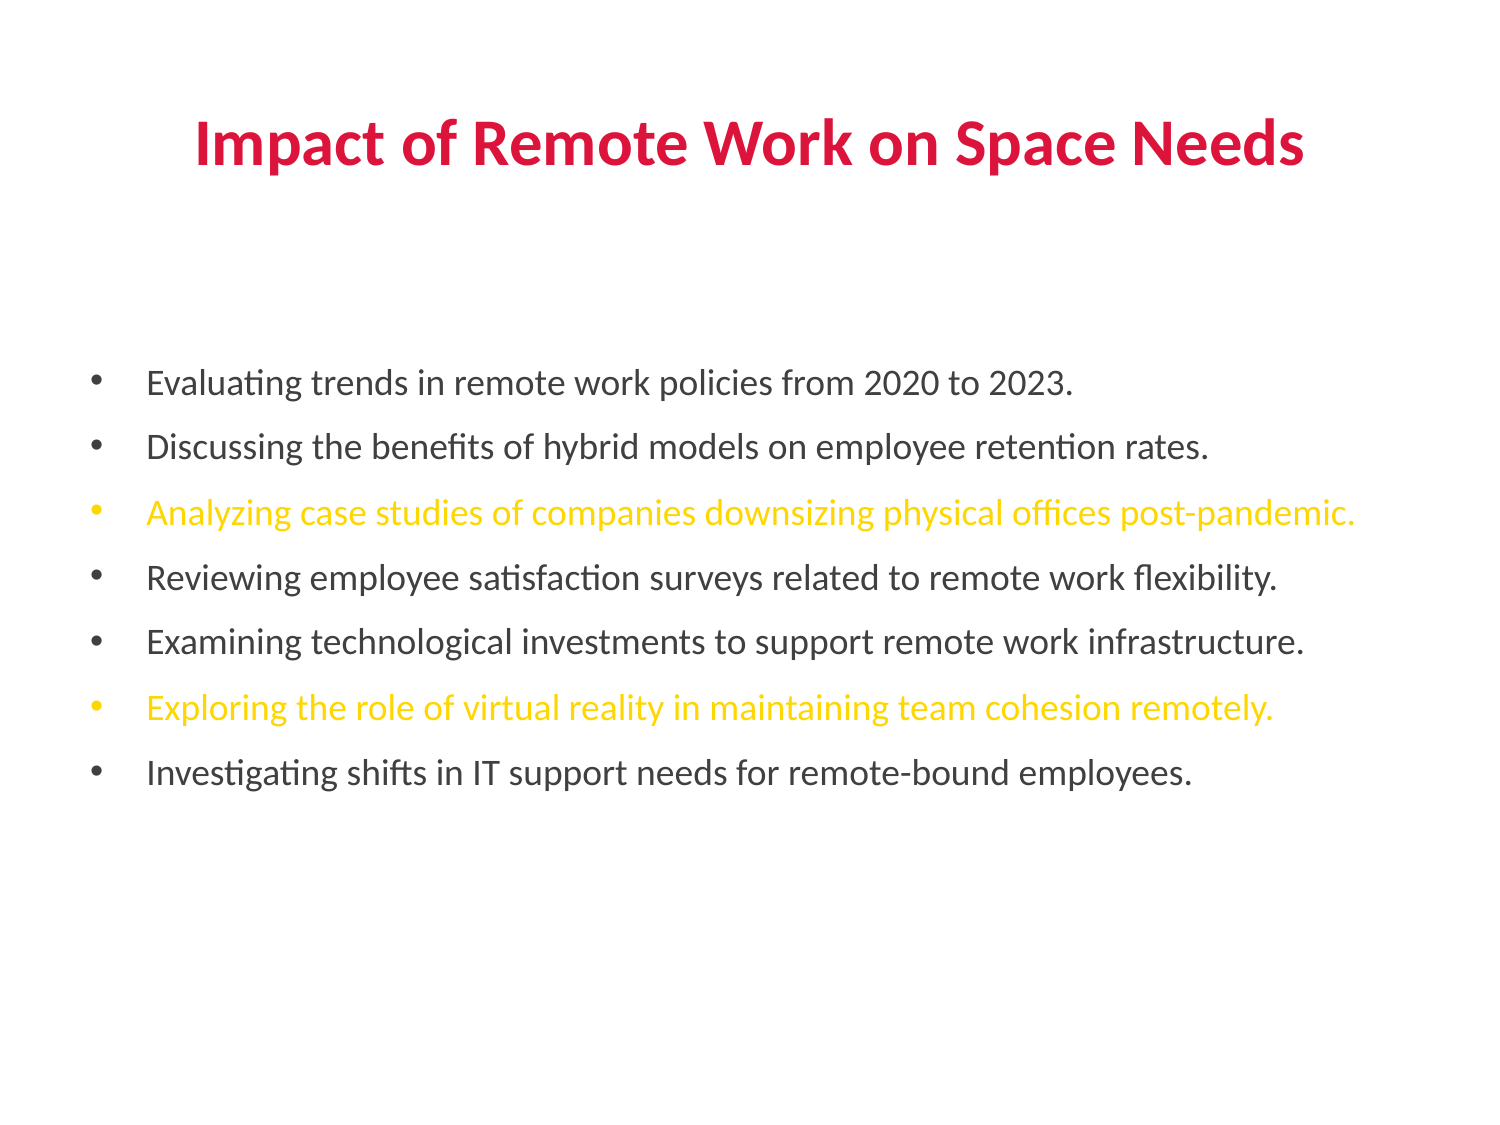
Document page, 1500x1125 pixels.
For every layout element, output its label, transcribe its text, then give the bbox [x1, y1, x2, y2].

list Evaluating trends in remote work policies from 2020 to 2023. Discussing the benefits of hybrid models on employee retention rates. Analyzing case studies of companies downsizing physical offices post-pandemic. Reviewing employee satisfaction surveys related to remote work flexibility. Examining technological investments to support remote work infrastructure. Exploring the role of virtual reality in maintaining team cohesion remotely. Investigating shifts in IT support needs for remote-bound employees. [75, 262, 1425, 1005]
title Impact of Remote Work on Space Needs [75, 45, 1425, 233]
